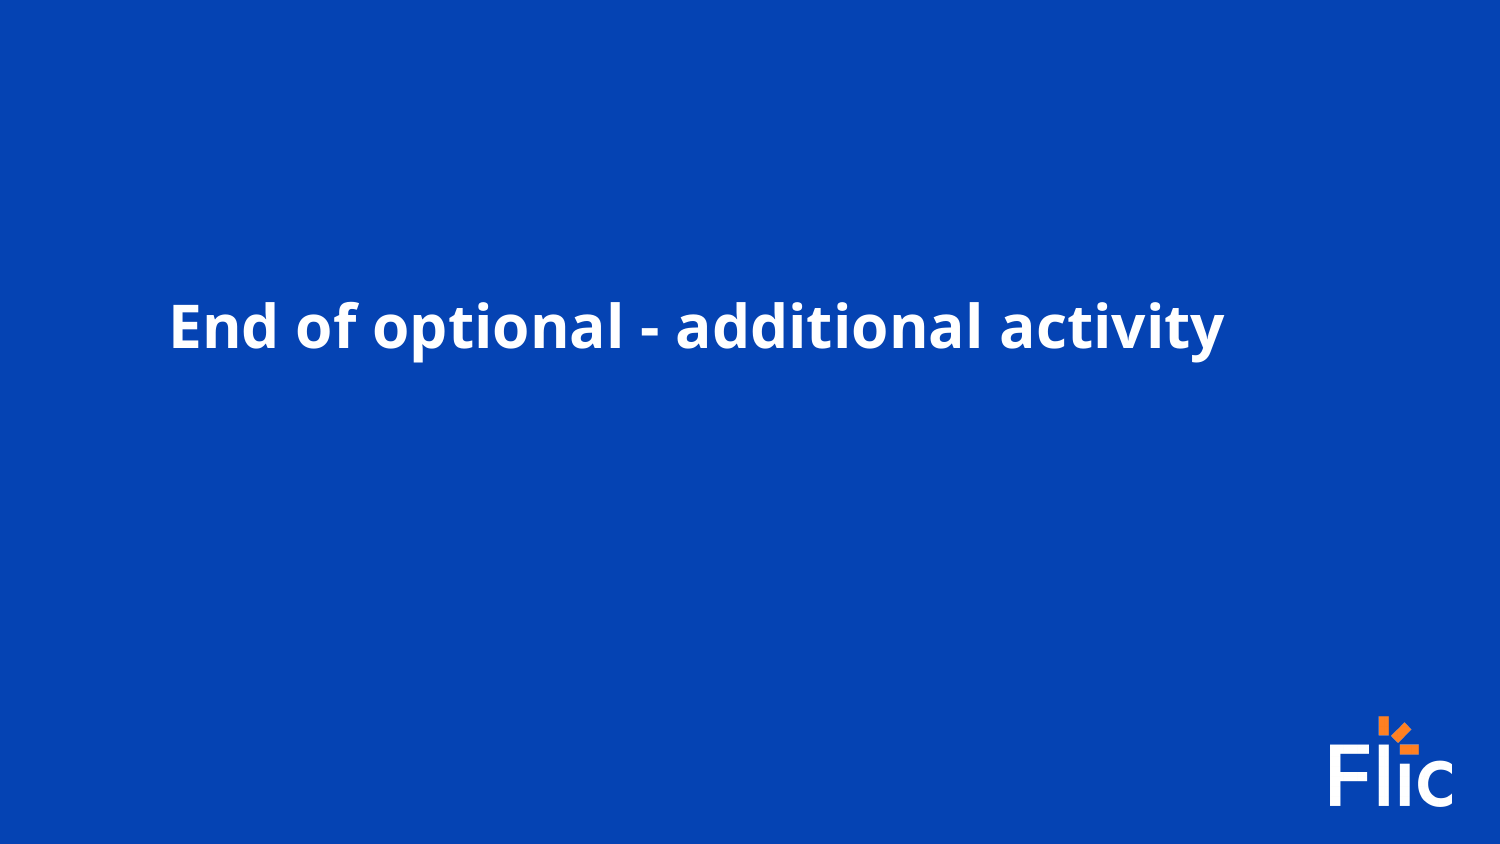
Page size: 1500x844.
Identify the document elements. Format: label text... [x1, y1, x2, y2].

text_box End of optional - additional activity [153, 273, 1349, 376]
picture [1330, 716, 1452, 807]
